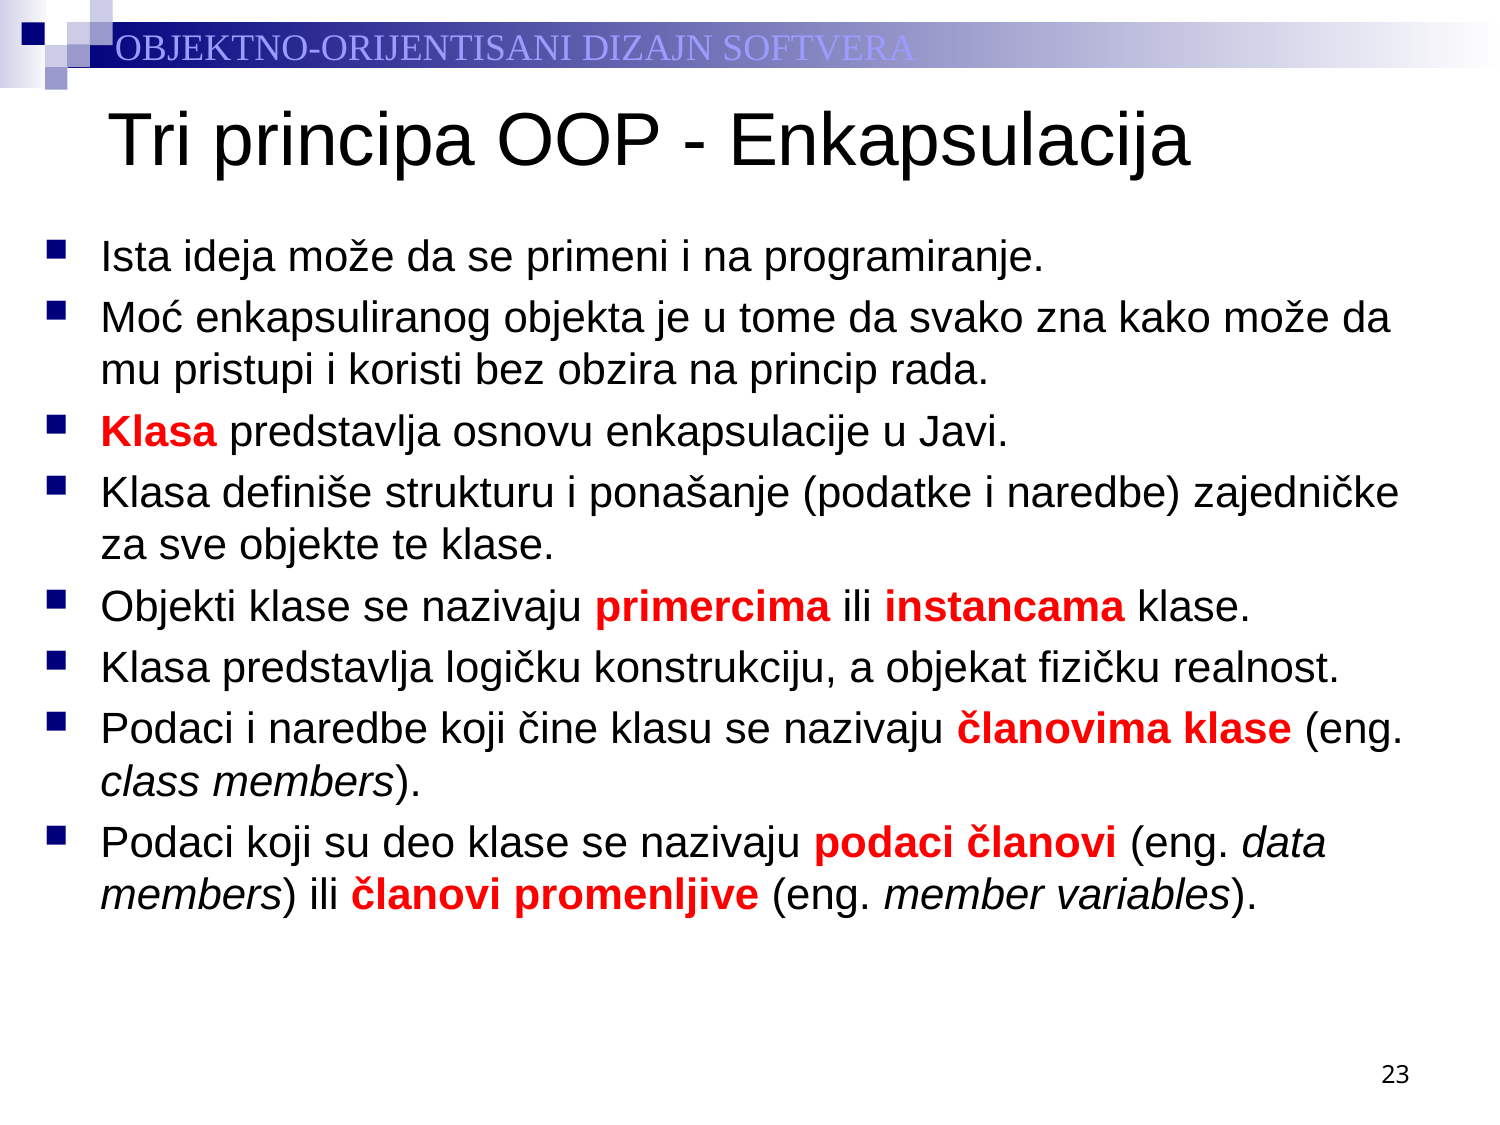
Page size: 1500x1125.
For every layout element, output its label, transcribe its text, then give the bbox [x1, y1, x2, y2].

slide_number 23 [1074, 1024, 1426, 1101]
title Tri principa OOP - Enkapsulacija [92, 75, 1282, 197]
text_box Ista ideja može da se primeni i na programiranje. Moć enkapsuliranog objekta je u tome da svako zna kako može da mu pristupi i koristi bez obzira na princip rada. Klasa predstavlja osnovu enkapsulacije u Javi. Klasa definiše strukturu i ponašanje (podatke i naredbe) zajedničke za sve objekte te klase. Objekti klase se nazivaju primercima ili instancama klase. Klasa predstavlja logičku konstrukciju, a objekat fizičku realnost. Podaci i naredbe koji čine klasu se nazivaju članovima klase (eng. class members). Podaci koji su deo klase se nazivaju podaci članovi (eng. data members) ili članovi promenljive (eng. member variables). [29, 219, 1436, 1071]
